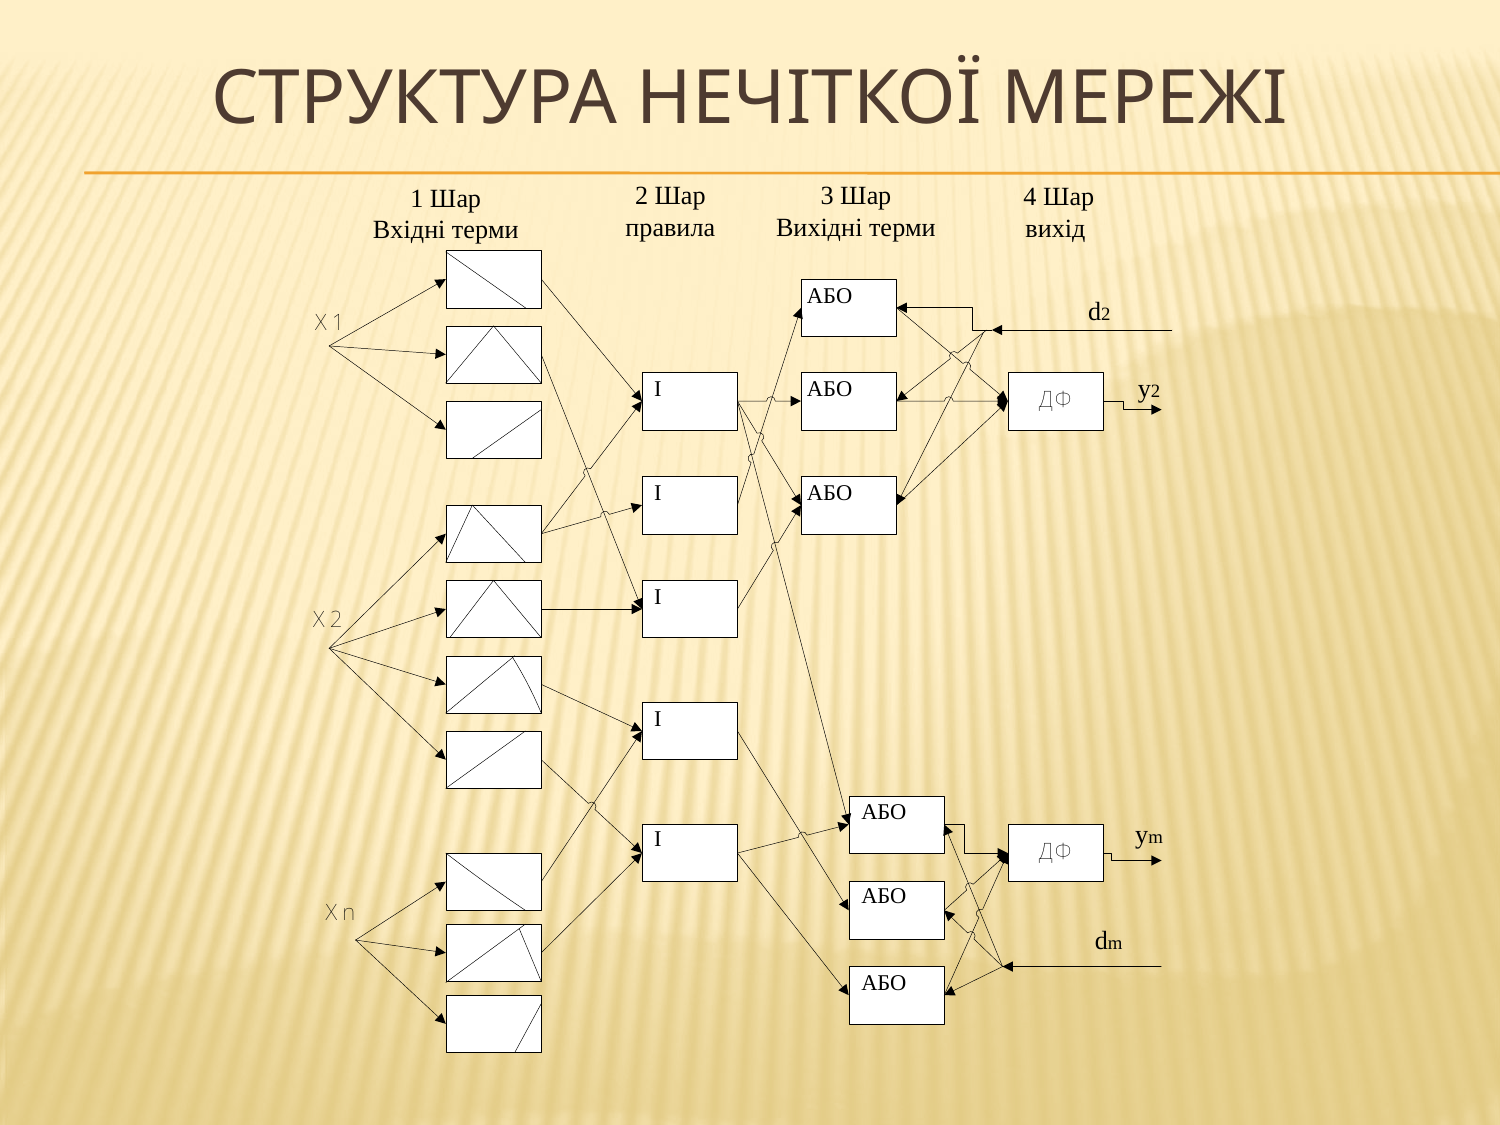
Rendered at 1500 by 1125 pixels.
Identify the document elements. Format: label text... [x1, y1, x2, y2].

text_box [229, 178, 1247, 1056]
title Структура нечіткої мережі [75, 1, 1425, 188]
